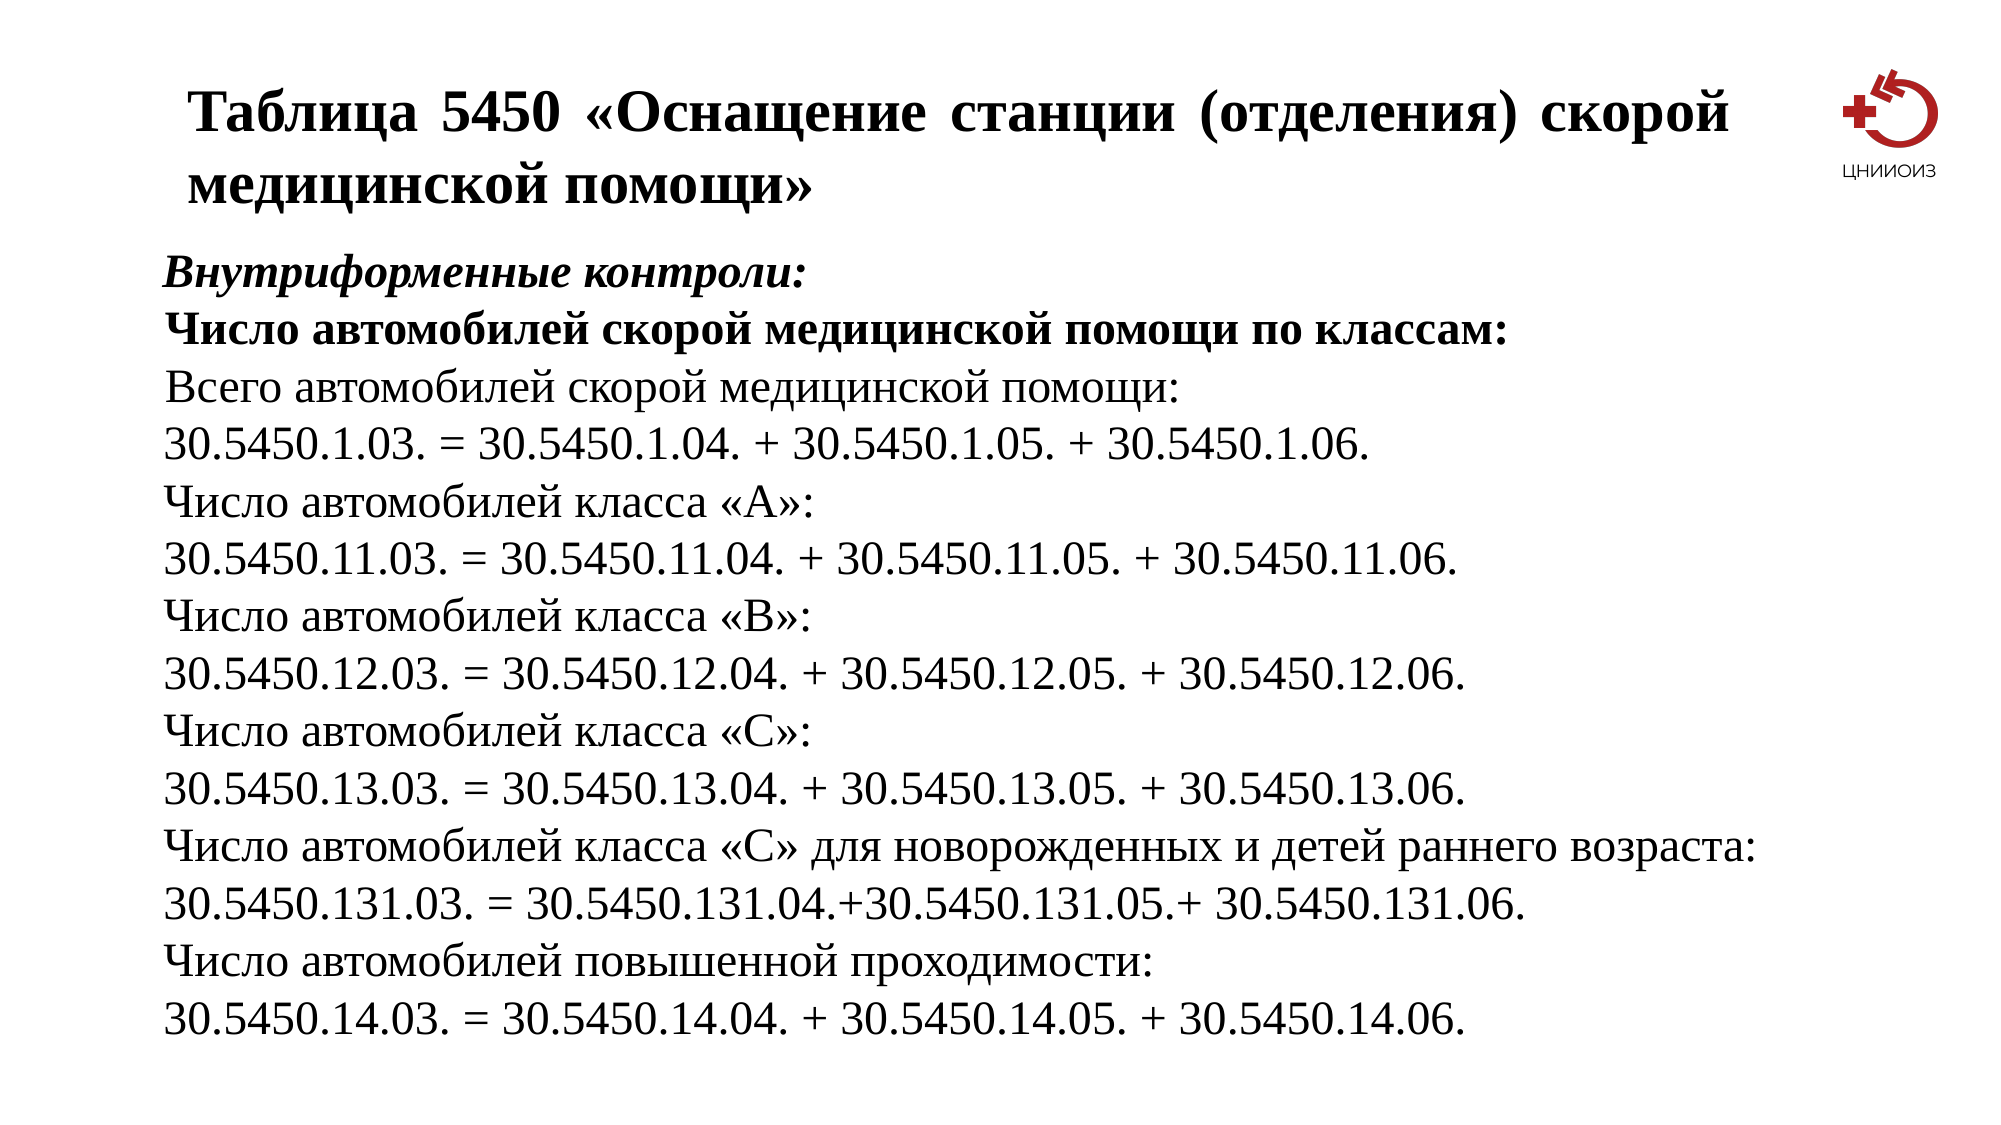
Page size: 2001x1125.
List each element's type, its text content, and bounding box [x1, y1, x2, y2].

title Таблица 5450 «Оснащение станции (отделения) скорой медицинской помощи» [172, 42, 1748, 231]
list Внутриформенные контроли: Число автомобилей скорой медицинской помощи по классам: Всего автомобилей скорой медицинской помощи: 30.5450.1.03. = 30.5450.1.04. + 30.5450.1.05. + 30.5450.1.06. Число автомобилей класса «А»: 30.5450.11.03. = 30.5450.11.04. + 30.5450.11.05. + 30.5450.11.06. Число автомобилей класса «В»: 30.5450.12.03. = 30.5450.12.04. + 30.5450.12.05. + 30.5450.12.06. Число автомобилей класса «С»: 30.5450.13.03. = 30.5450.13.04. + 30.5450.13.05. + 30.5450.13.06. Число автомобилей класса «С» для новорожденных и детей раннего возраста: 30.5450.131.03. = 30.5450.131.04.+30.5450.131.05.+ 30.5450.131.06. Число автомобилей повышенной проходимости: 30.5450.14.03. = 30.5450.14.04. + 30.5450.14.05. + 30.5450.14.06. [89, 231, 1818, 1094]
picture [1843, 69, 1938, 180]
